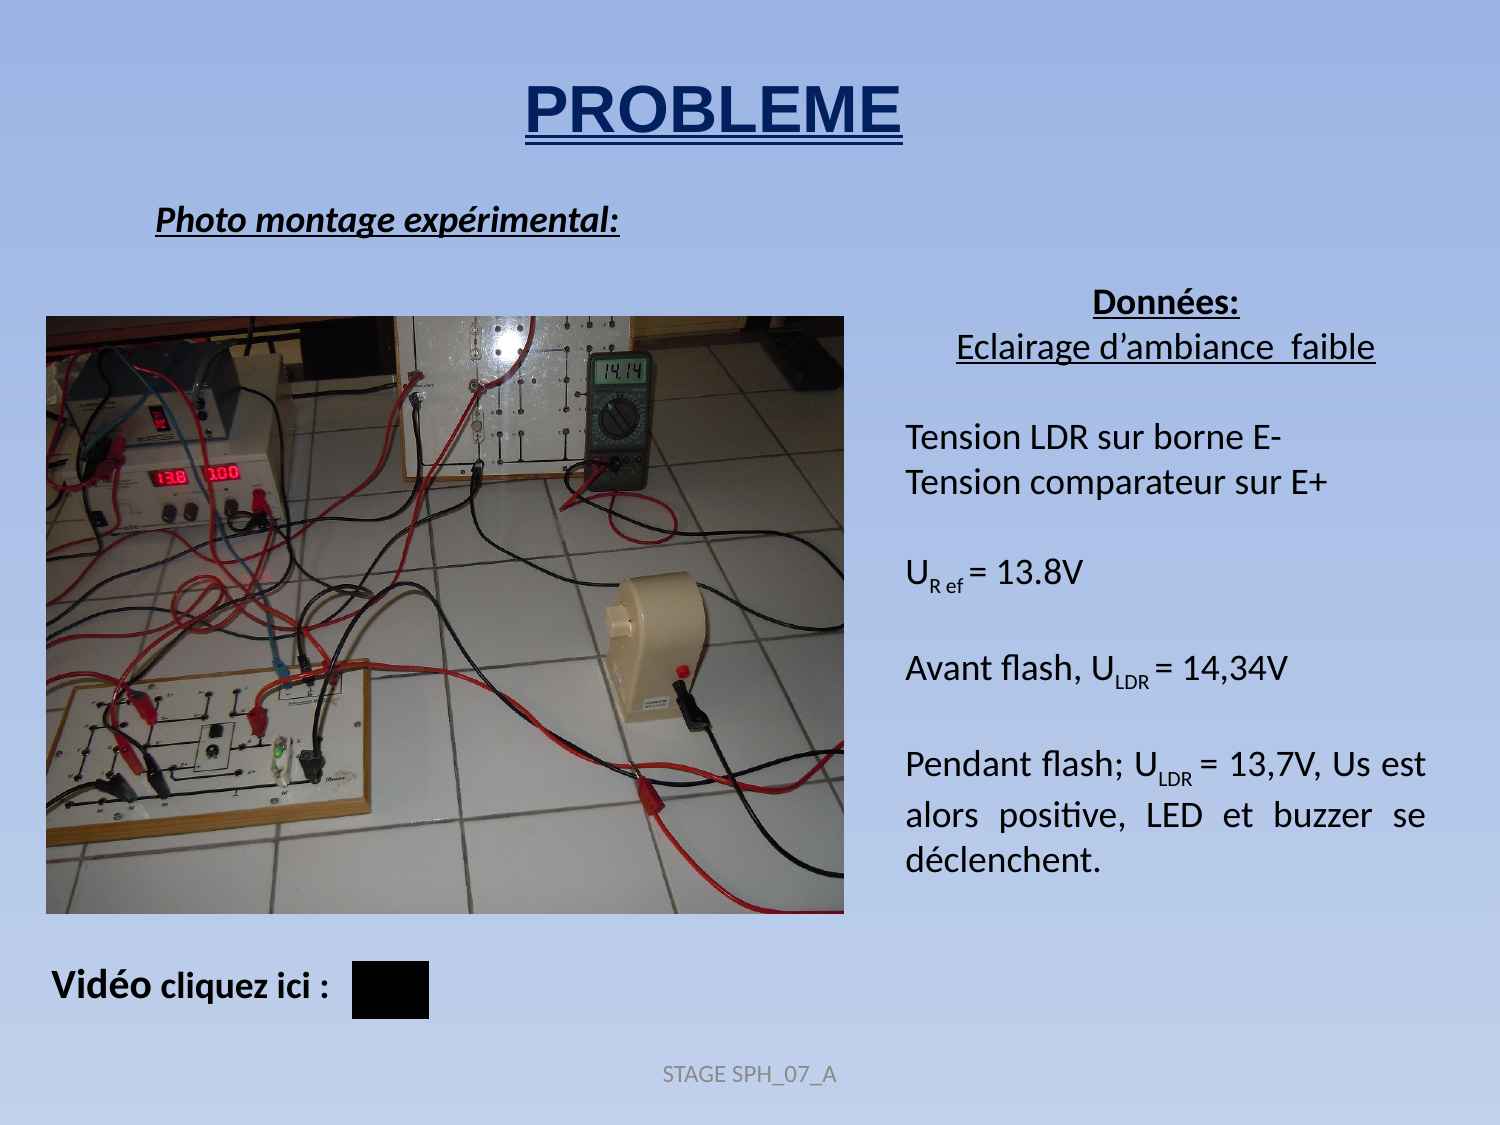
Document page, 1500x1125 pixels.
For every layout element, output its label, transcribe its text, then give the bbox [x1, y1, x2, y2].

text_box PROBLEME [105, 58, 1323, 154]
text_box [117, 163, 1370, 286]
text_box Données: Eclairage d’ambiance faible Tension LDR sur borne E- Tension comparateur sur E+ UR ef = 13.8V Avant flash, ULDR = 14,34V Pendant flash; ULDR = 13,7V, Us est alors positive, LED et buzzer se déclenchent. [890, 269, 1442, 978]
text_box Vidéo cliquez ici : [36, 949, 362, 1014]
footer STAGE SPH_07_A [512, 1042, 988, 1103]
picture [46, 316, 844, 915]
text_box Photo montage expérimental: [140, 187, 1393, 878]
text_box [351, 960, 430, 1020]
